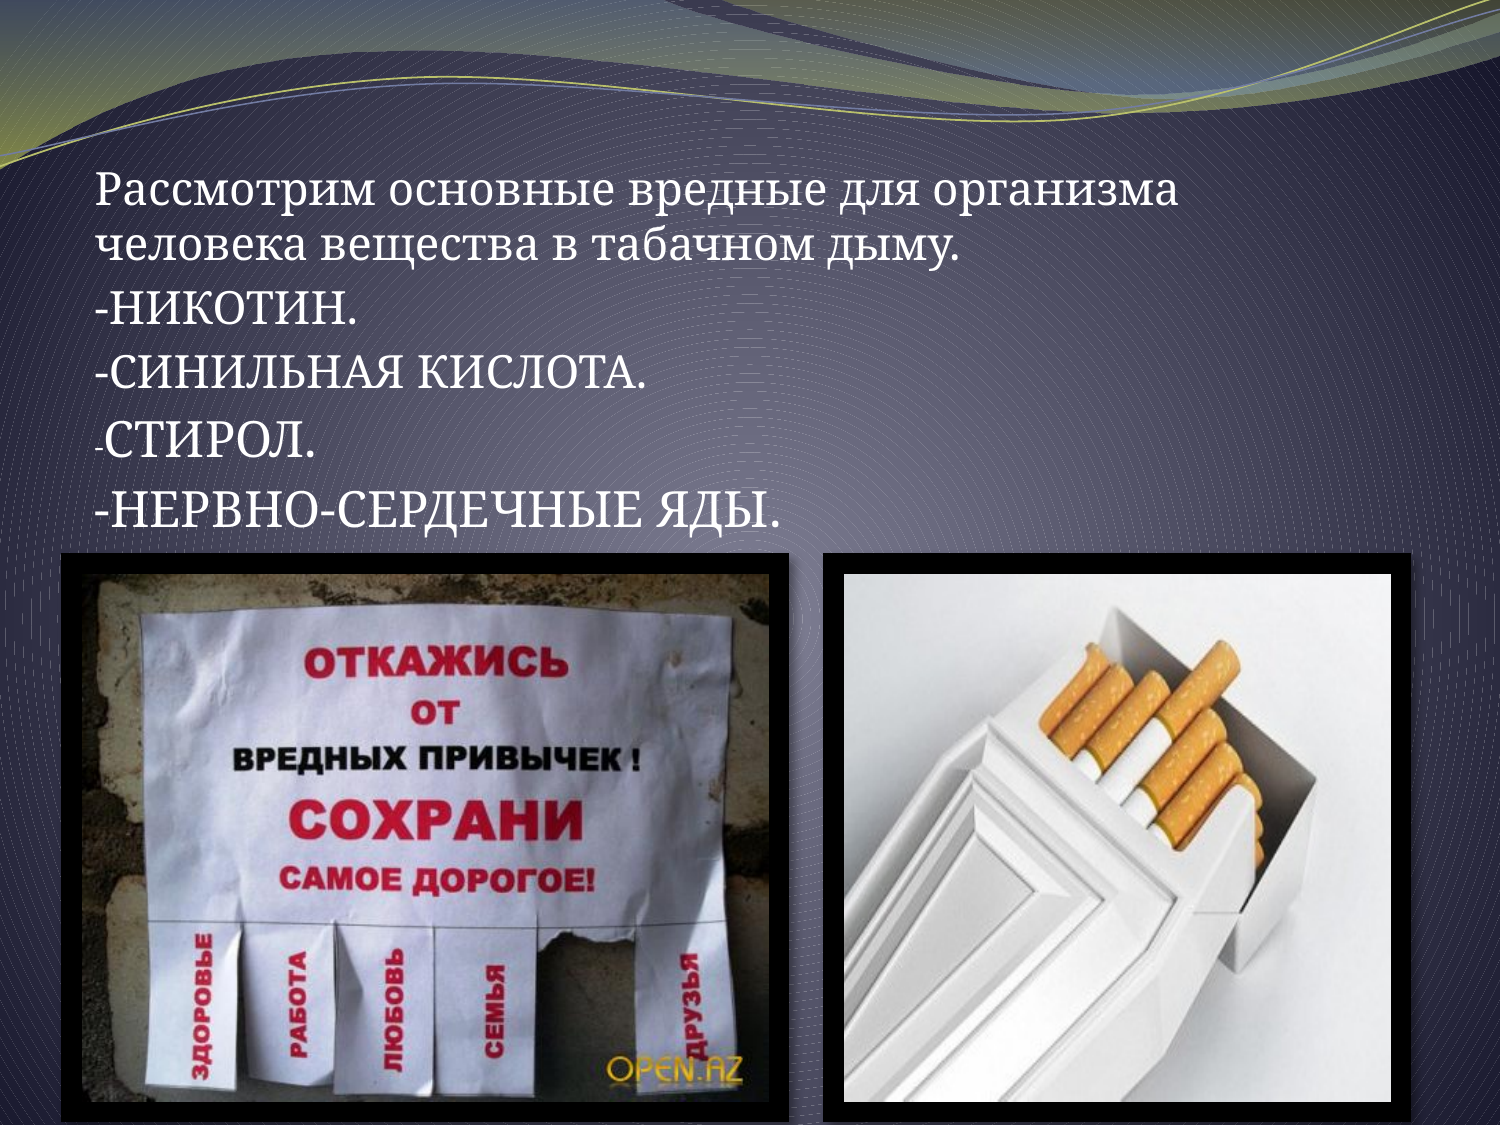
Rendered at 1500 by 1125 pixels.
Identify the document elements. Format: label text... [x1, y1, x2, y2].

list Рассмотрим основные вредные для организма человека вещества в табачном дыму. -НИКОТИН. -СИНИЛЬНАЯ КИСЛОТА. -СТИРОЛ. -НЕРВНО-СЕРДЕЧНЫЕ ЯДЫ. [86, 152, 1362, 915]
picture [81, 573, 769, 1102]
picture [843, 573, 1391, 1102]
